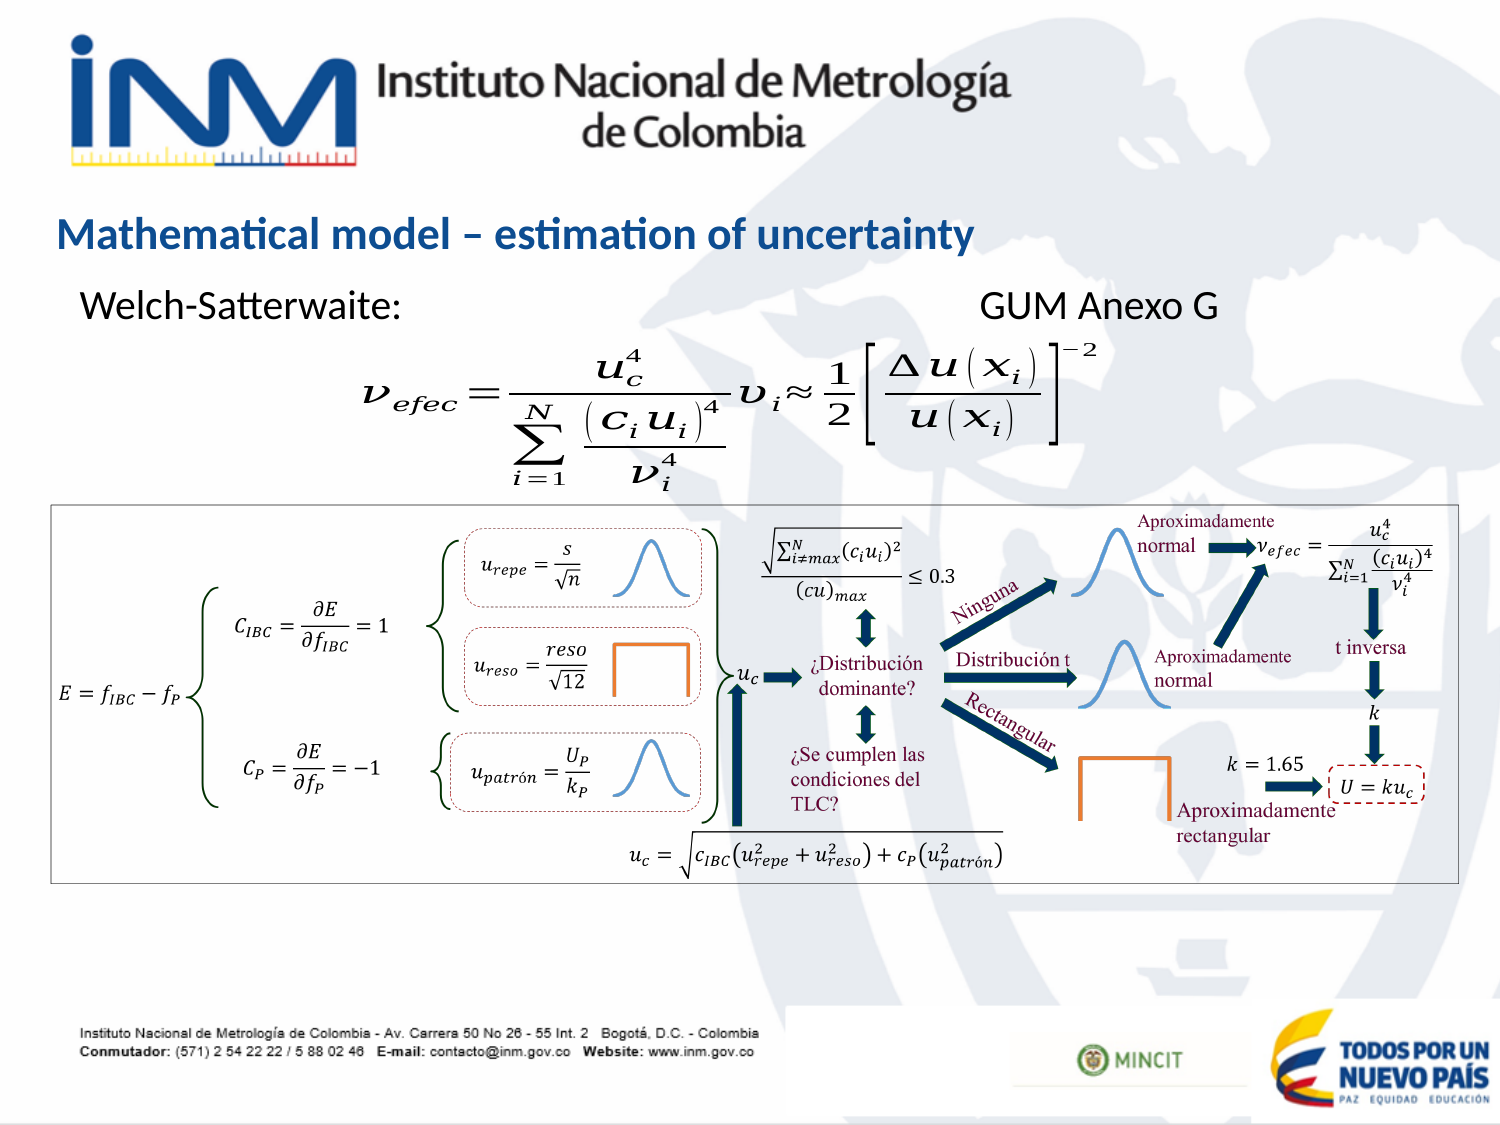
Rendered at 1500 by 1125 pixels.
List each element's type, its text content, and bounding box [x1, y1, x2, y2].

picture [0, 0, 1500, 1125]
text_box Welch-Satterwaite: GUM Anexo G [64, 270, 1424, 335]
text_box Mathematical model – estimation of uncertainty [41, 196, 1459, 266]
